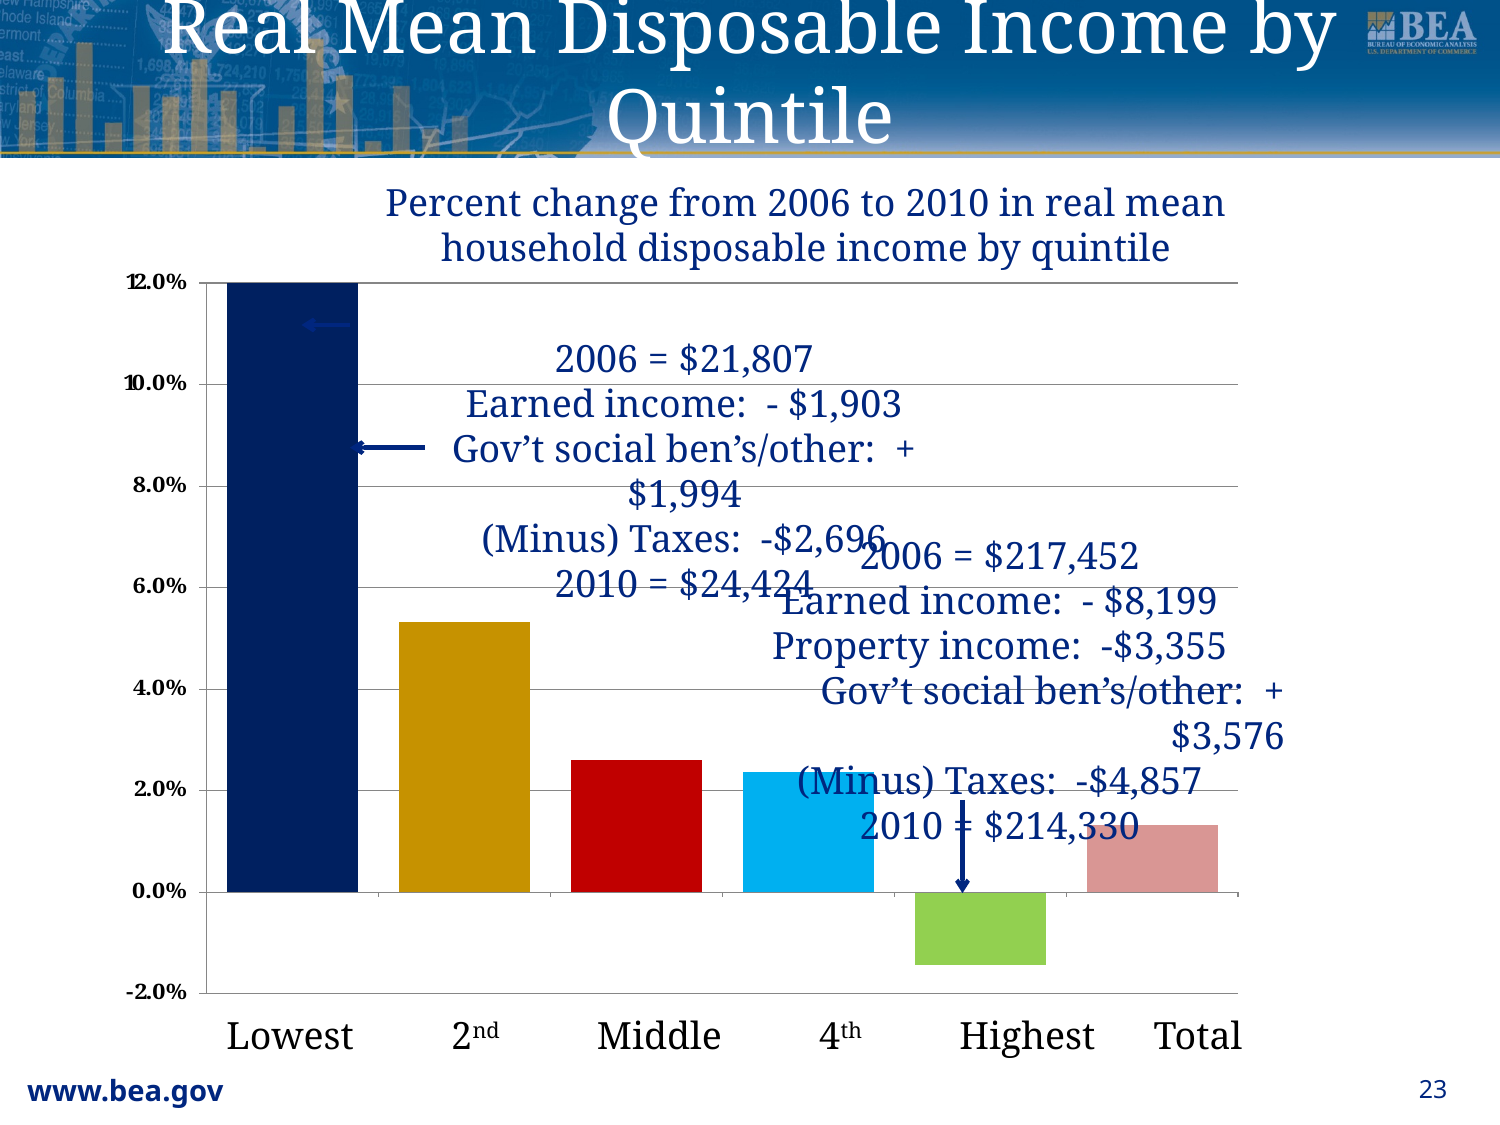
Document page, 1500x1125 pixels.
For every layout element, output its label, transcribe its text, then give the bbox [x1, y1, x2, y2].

title Real Mean Disposable Income by Quintile [0, 0, 1500, 138]
picture [112, 262, 1257, 1015]
text_box Lowest 2nd Middle 4th Highest Total [211, 1004, 1300, 1065]
slide_number 23 [1400, 1062, 1463, 1116]
text_box Percent change from 2006 to 2010 in real mean household disposable income by quintile [312, 171, 1300, 277]
text_box 2006 = $217,452 Earned income: - $8,199 Property income: -$3,355 Gov’t social ben’s/other: +$3,576 (Minus) Taxes: -$4,857 2010 = $214,330 [1260, 524, 1300, 855]
picture [0, 138, 1500, 158]
